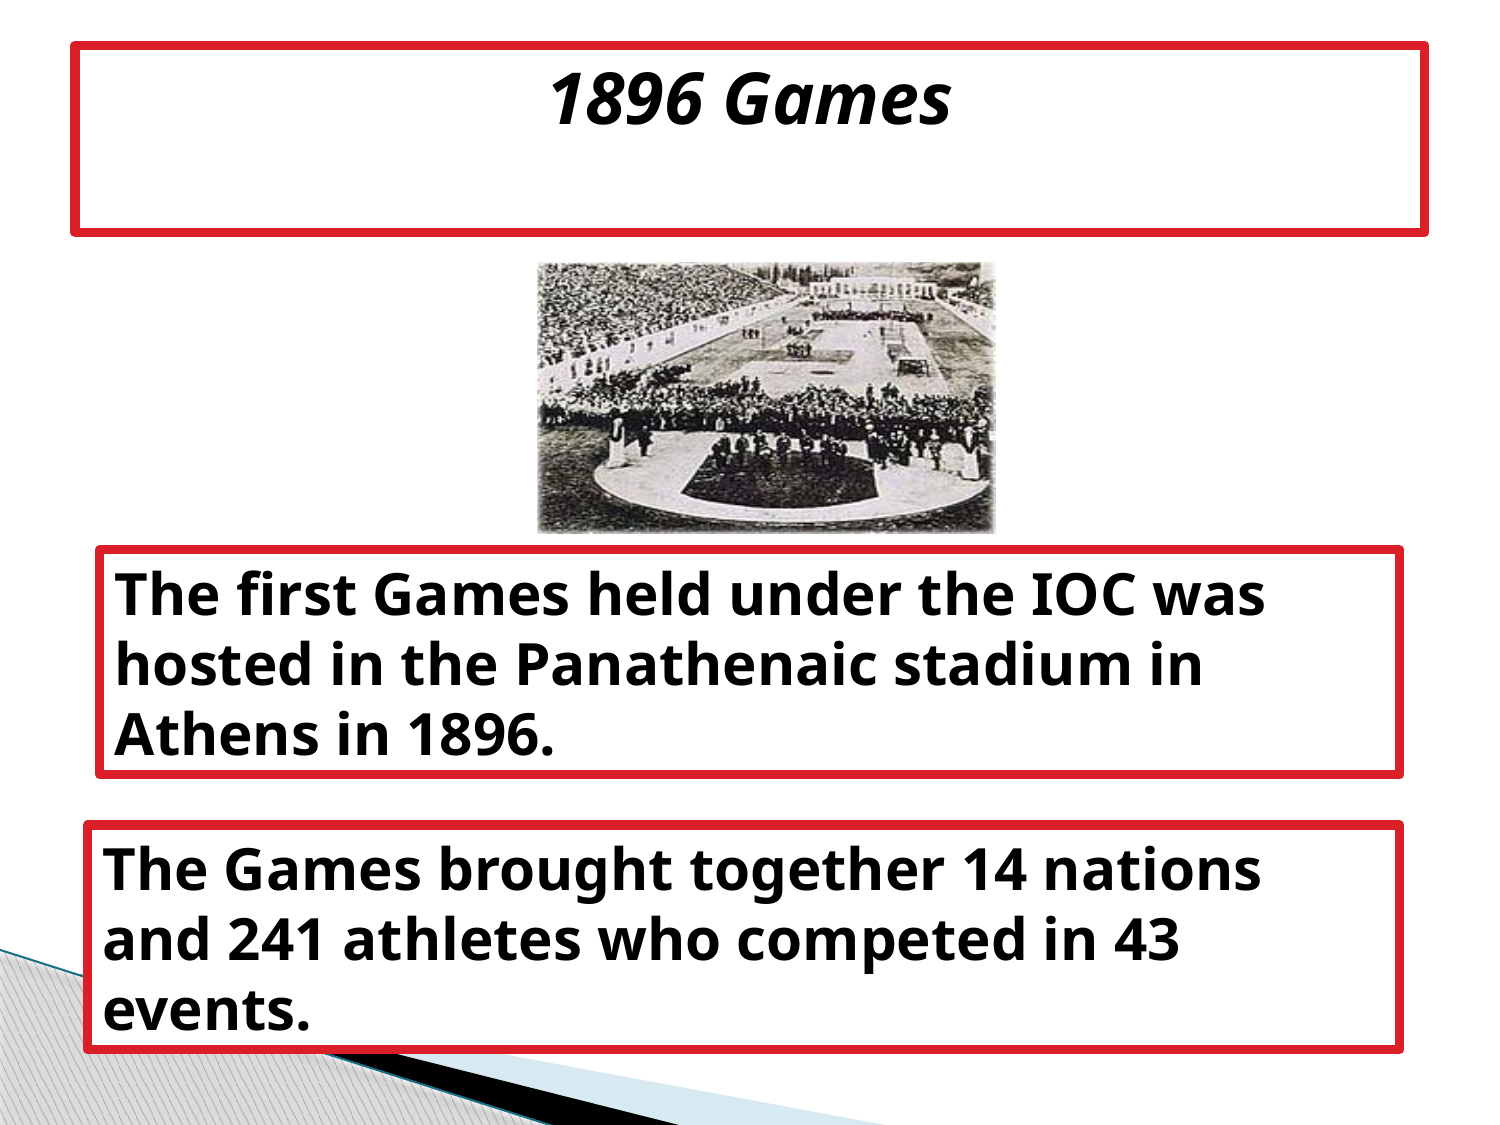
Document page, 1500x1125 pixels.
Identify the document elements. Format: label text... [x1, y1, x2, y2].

text_box The first Games held under the IOC was hosted in the Panathenaic stadium in Athens in 1896. [95, 545, 1404, 779]
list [537, 262, 997, 534]
text_box The Games brought together 14 nations and 241 athletes who competed in 43 events. [83, 820, 1404, 1054]
title 1896 Games [70, 41, 1429, 237]
